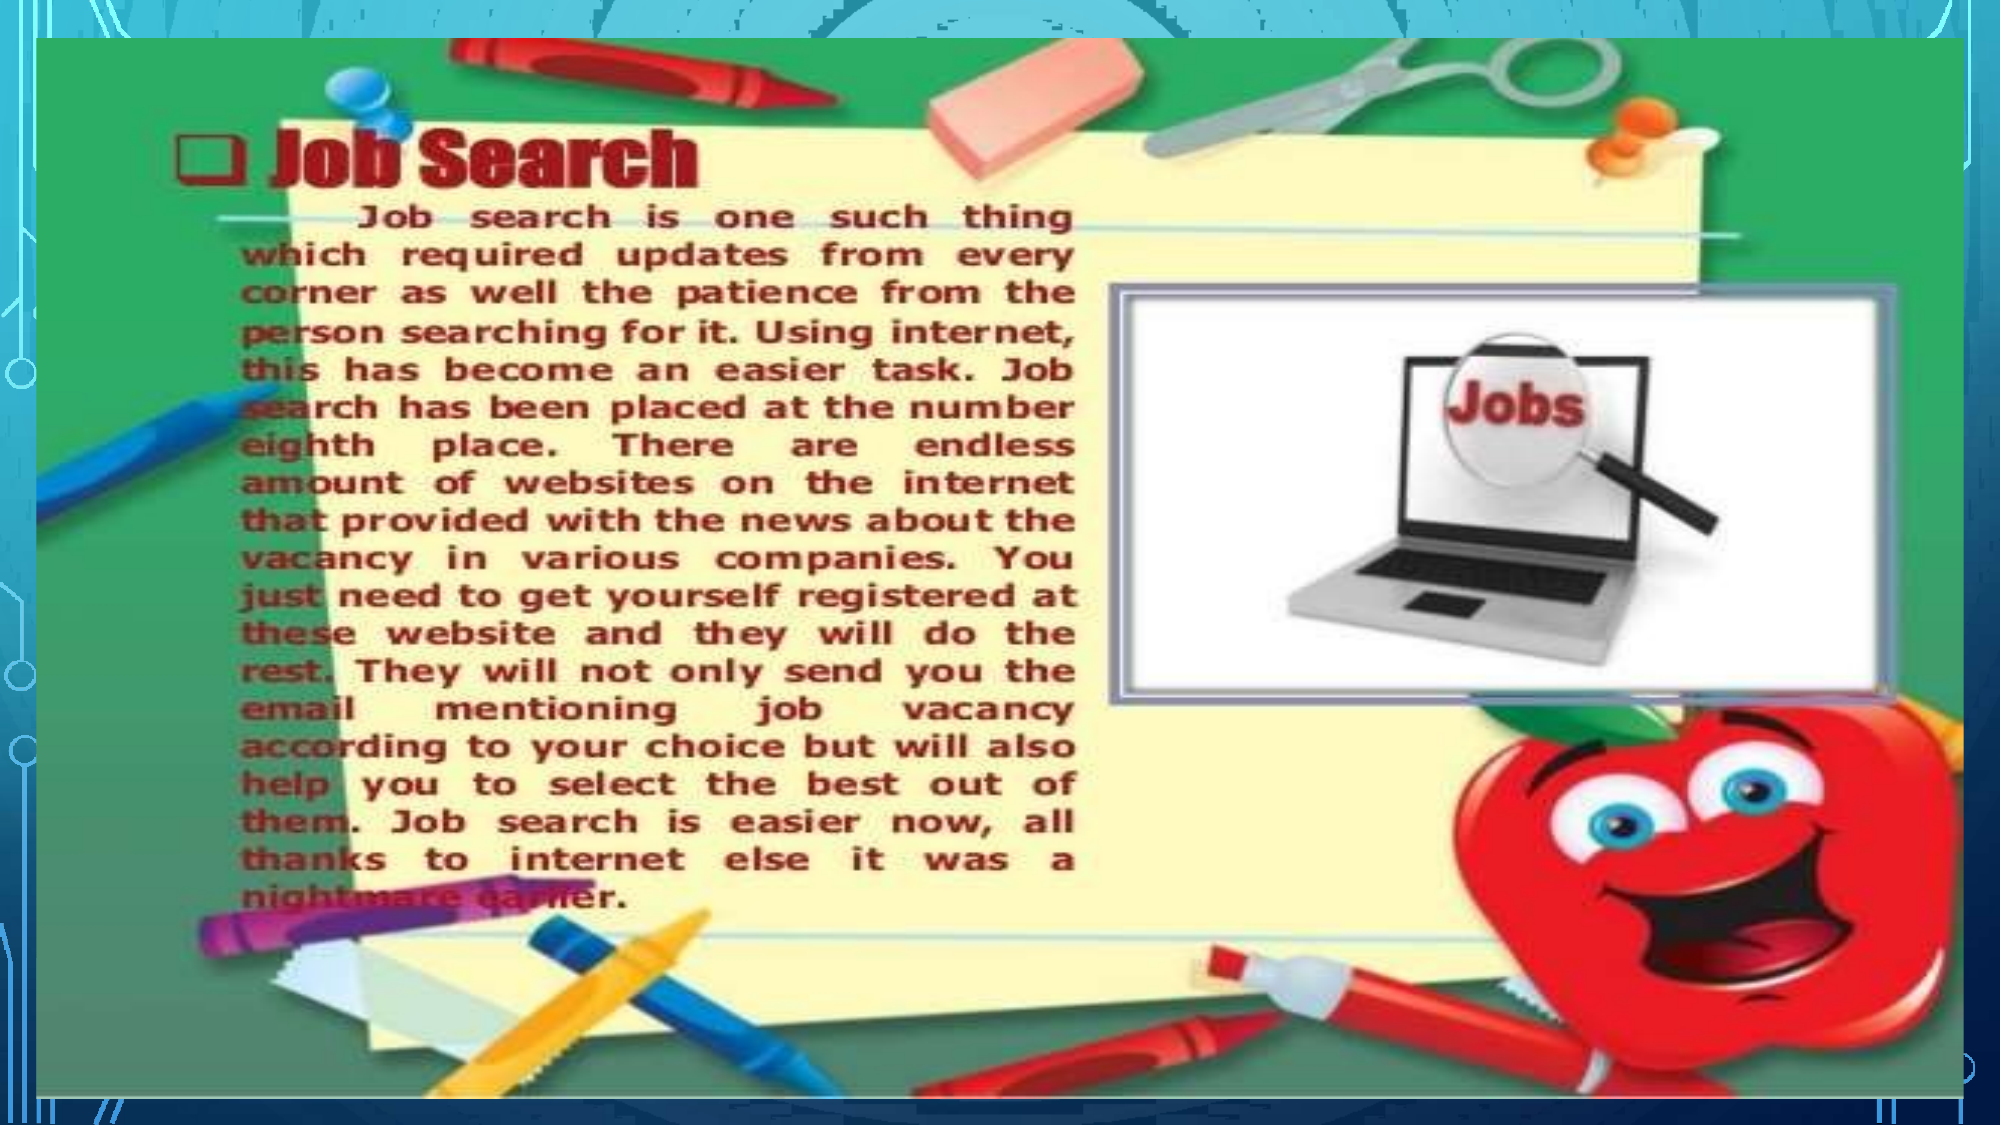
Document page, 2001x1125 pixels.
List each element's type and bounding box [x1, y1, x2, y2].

picture [0, 0, 2000, 1125]
text_box [36, 38, 1964, 1099]
